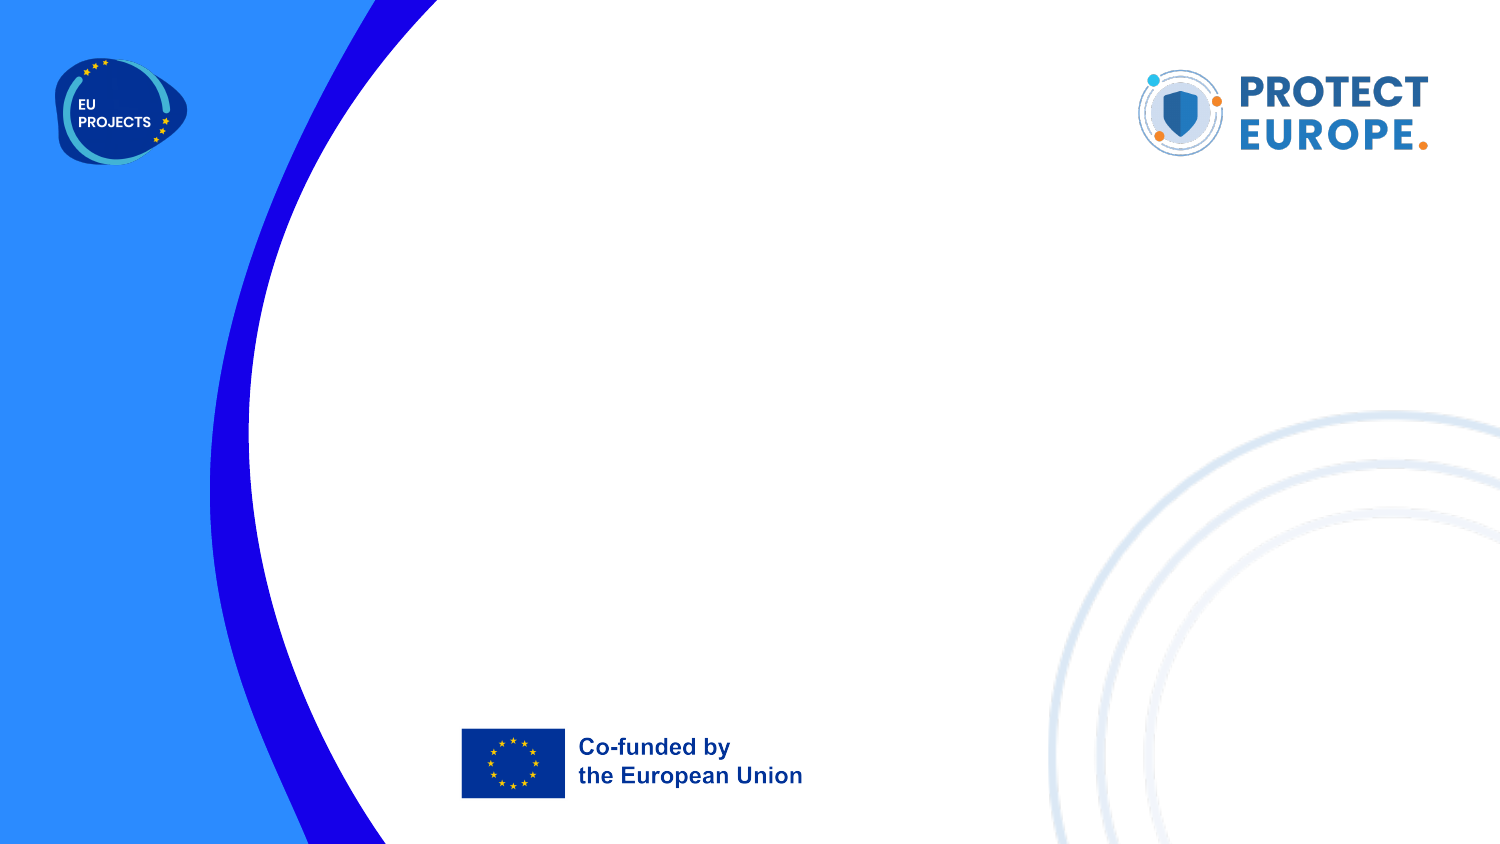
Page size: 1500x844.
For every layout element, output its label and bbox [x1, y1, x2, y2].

picture [456, 723, 816, 804]
picture [51, 53, 190, 172]
